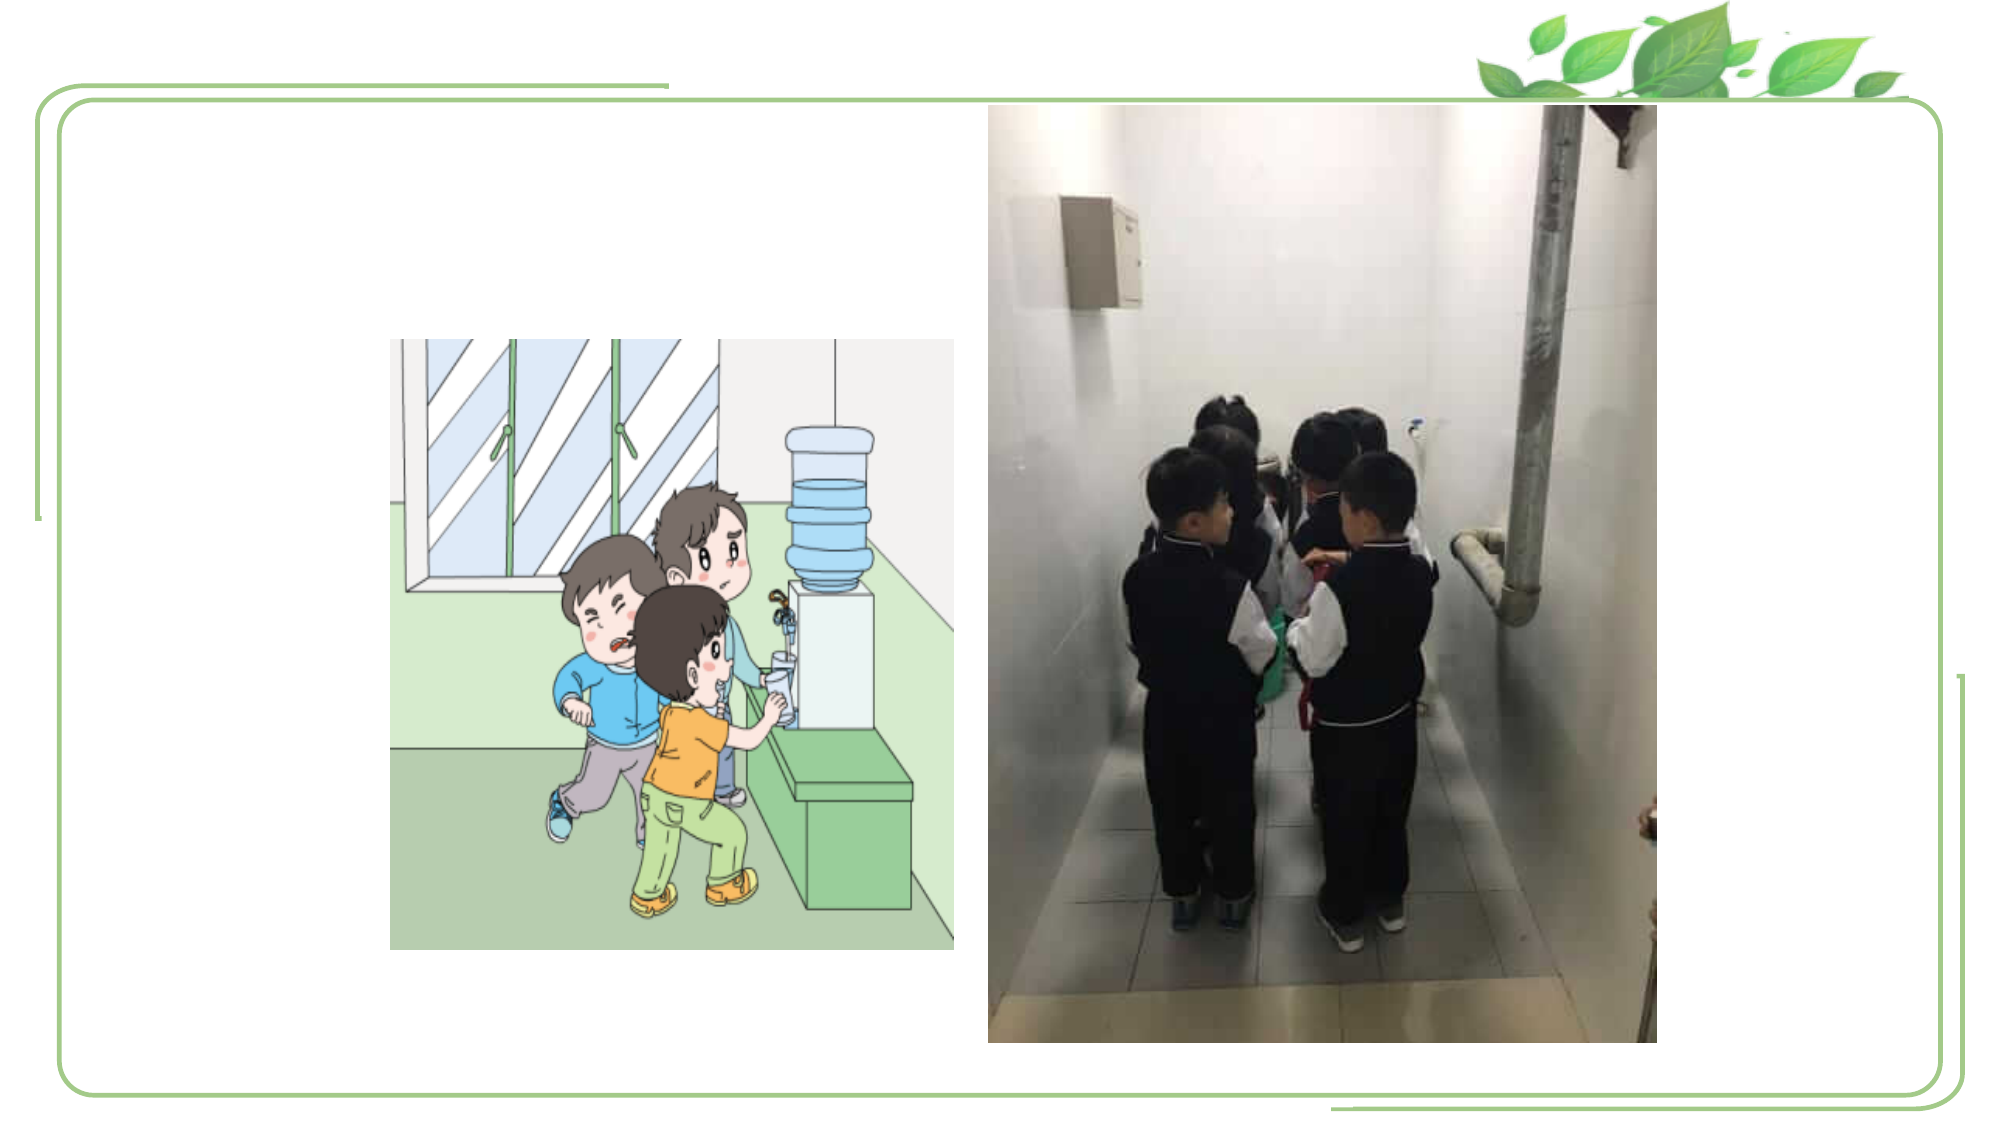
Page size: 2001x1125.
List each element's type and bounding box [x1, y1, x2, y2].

picture [988, 105, 1657, 1043]
picture [390, 339, 954, 950]
